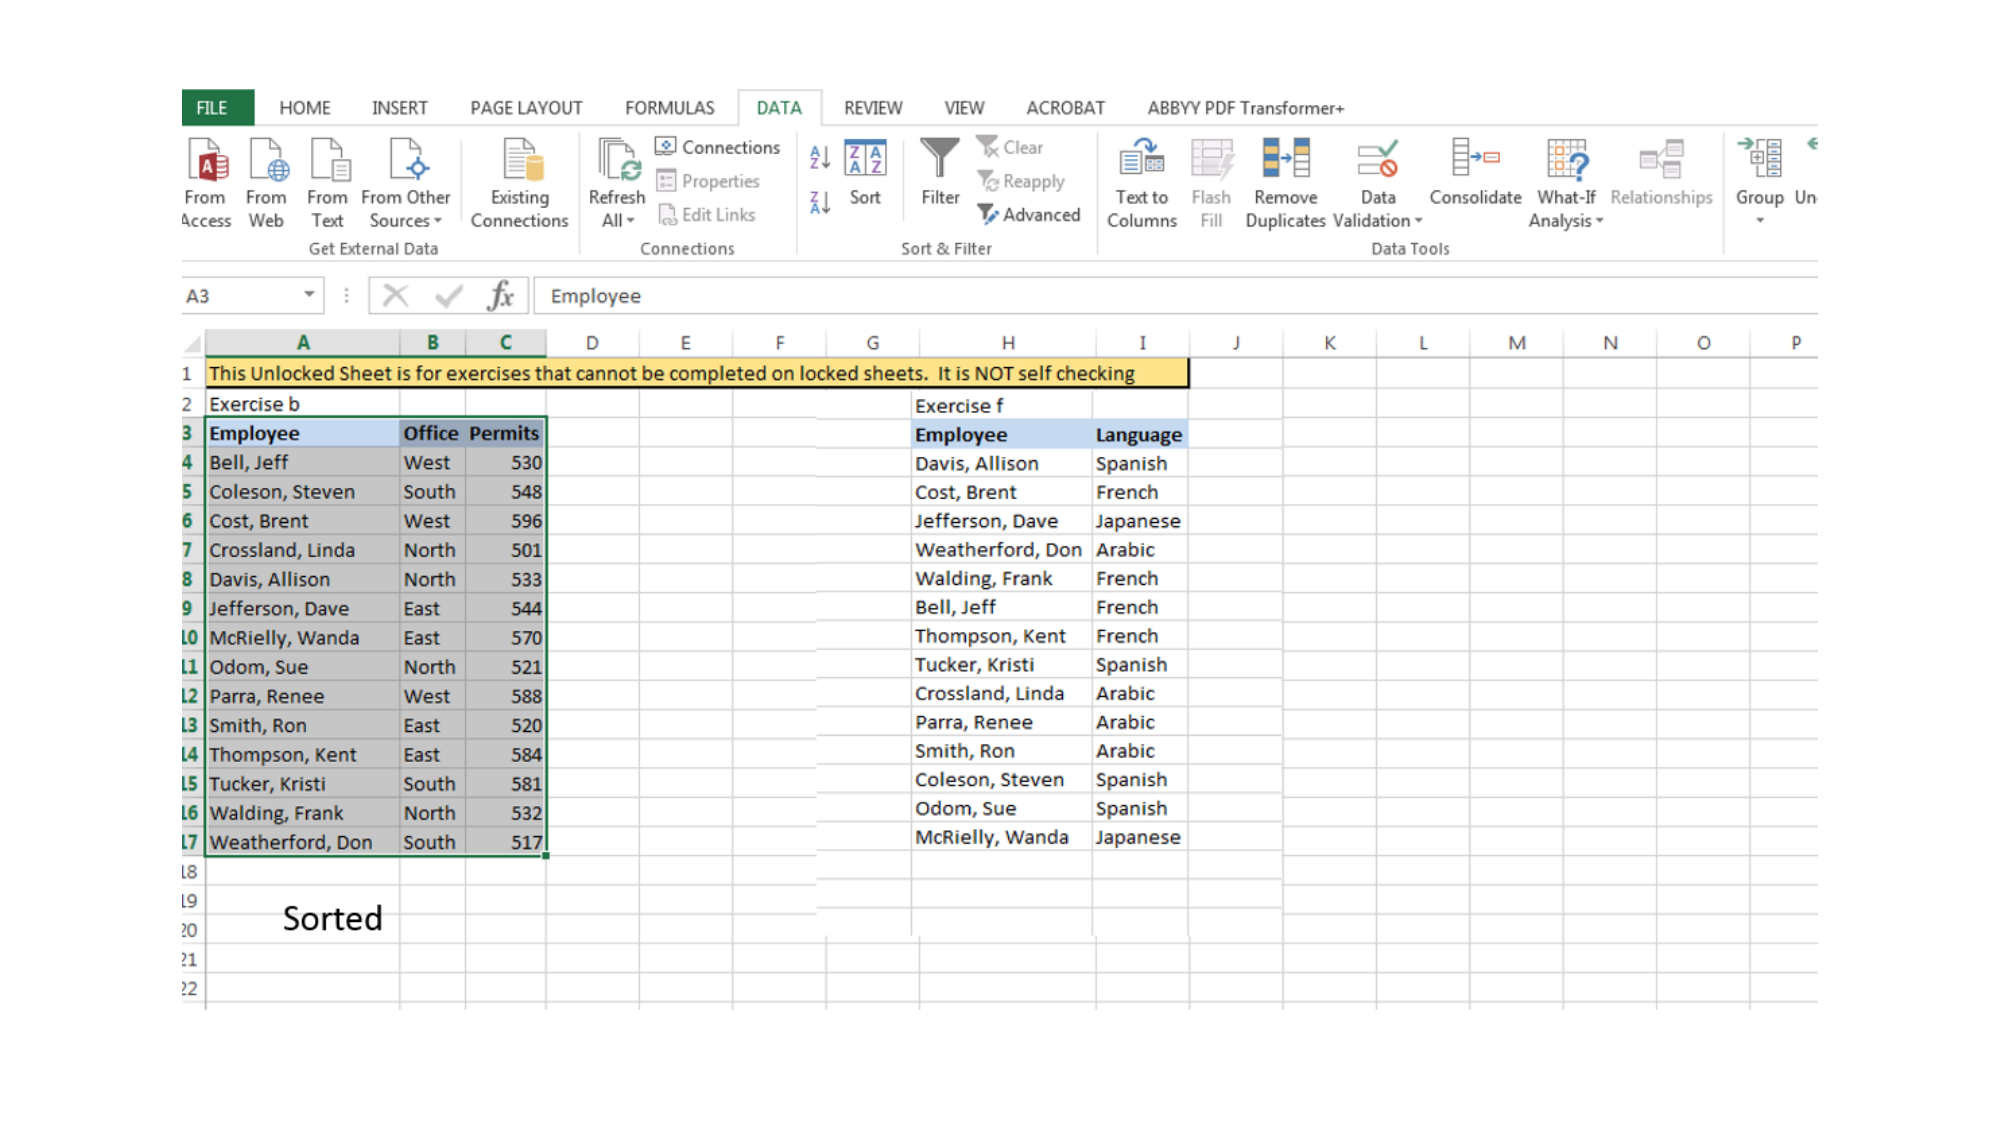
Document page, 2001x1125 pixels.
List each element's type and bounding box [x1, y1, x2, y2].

list [182, 88, 1818, 1014]
